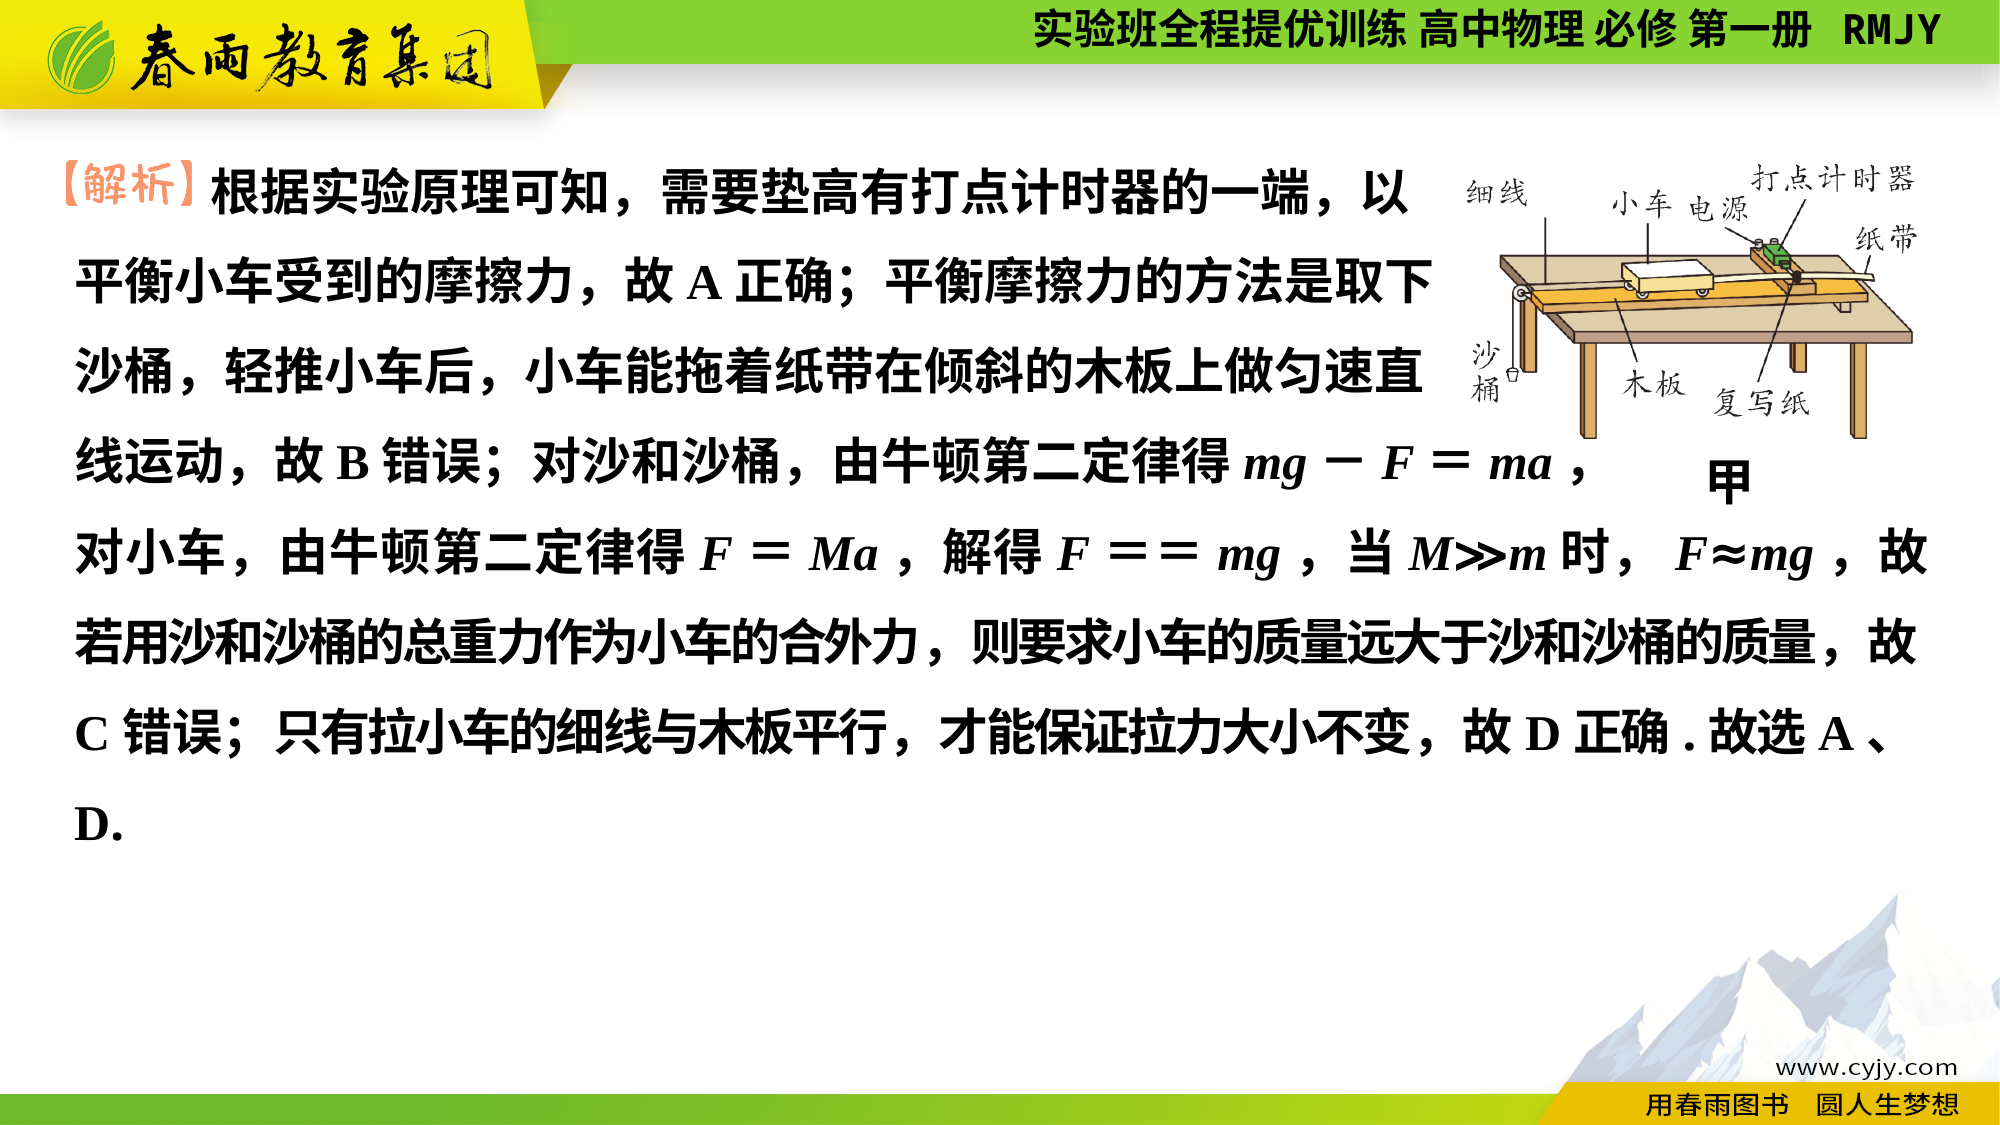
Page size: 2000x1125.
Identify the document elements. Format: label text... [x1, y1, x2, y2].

picture [0, 0, 2000, 1125]
text_box 甲 [1676, 451, 1783, 518]
